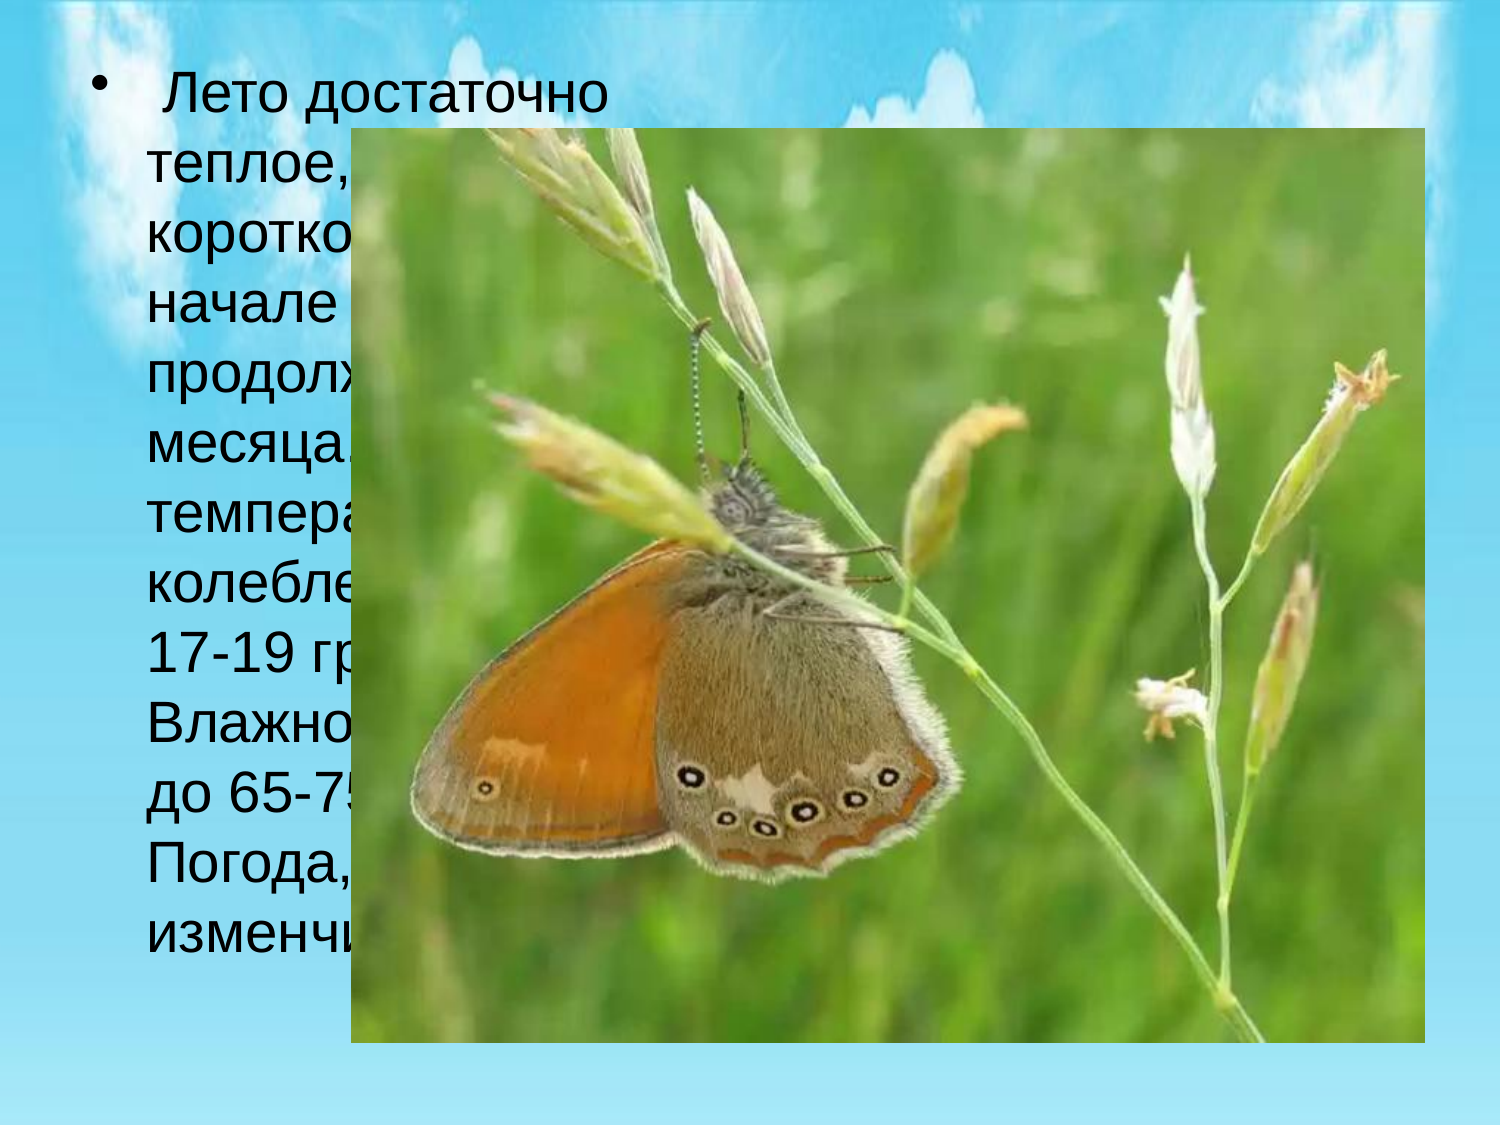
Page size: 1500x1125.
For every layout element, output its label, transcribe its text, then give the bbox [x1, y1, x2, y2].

picture [0, 0, 1500, 1125]
list Лето достаточно теплое, но несколько короткое, начинается в начале июня и продолжается 3 месяца. Средняя температура в июле колеблется на отметки 17-19 градусов. Влажность опускается до 65-75 процентов. Погода, в целом, изменчивая. [74, 46, 821, 1006]
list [351, 128, 1426, 1044]
